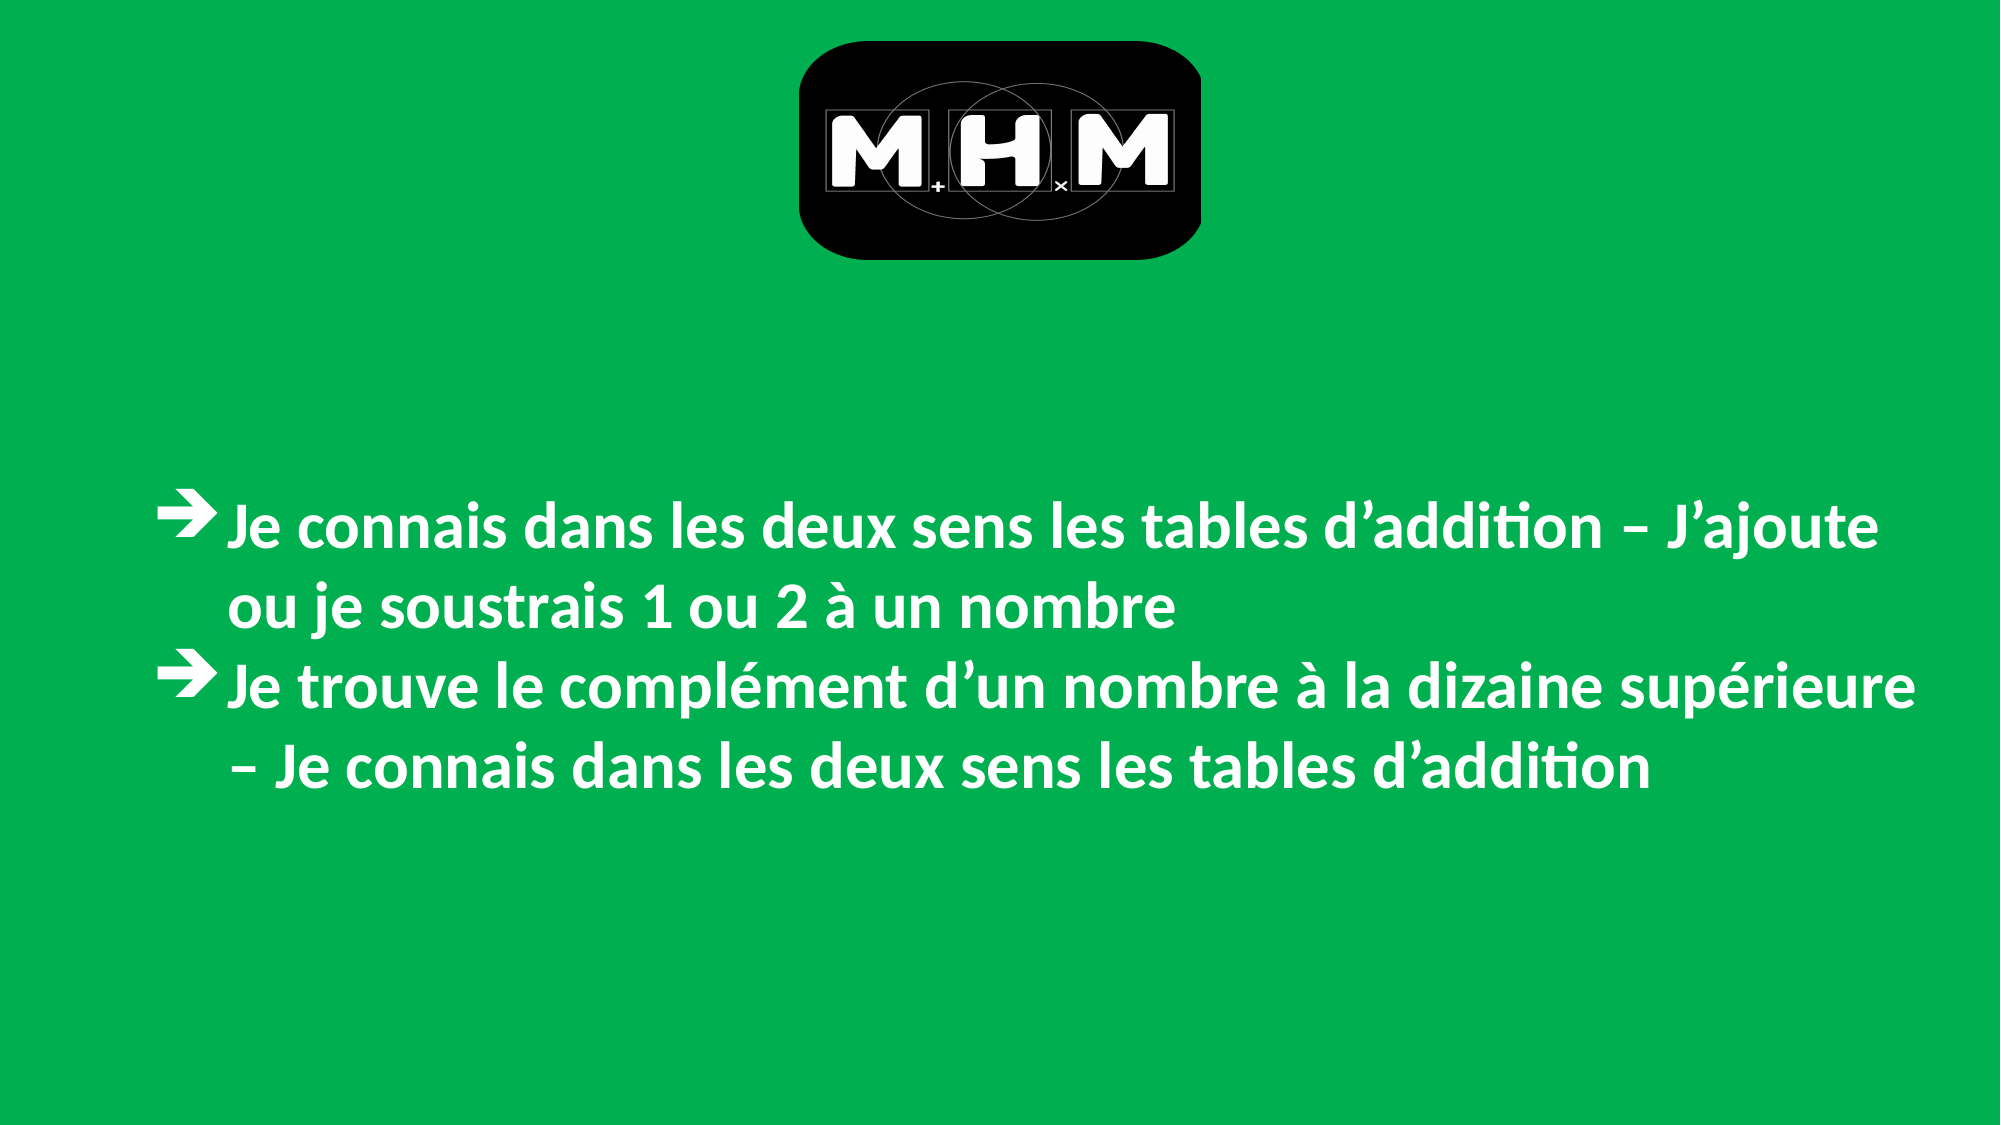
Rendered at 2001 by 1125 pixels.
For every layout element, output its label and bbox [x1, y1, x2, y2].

text_box [0, 0, 2000, 1125]
